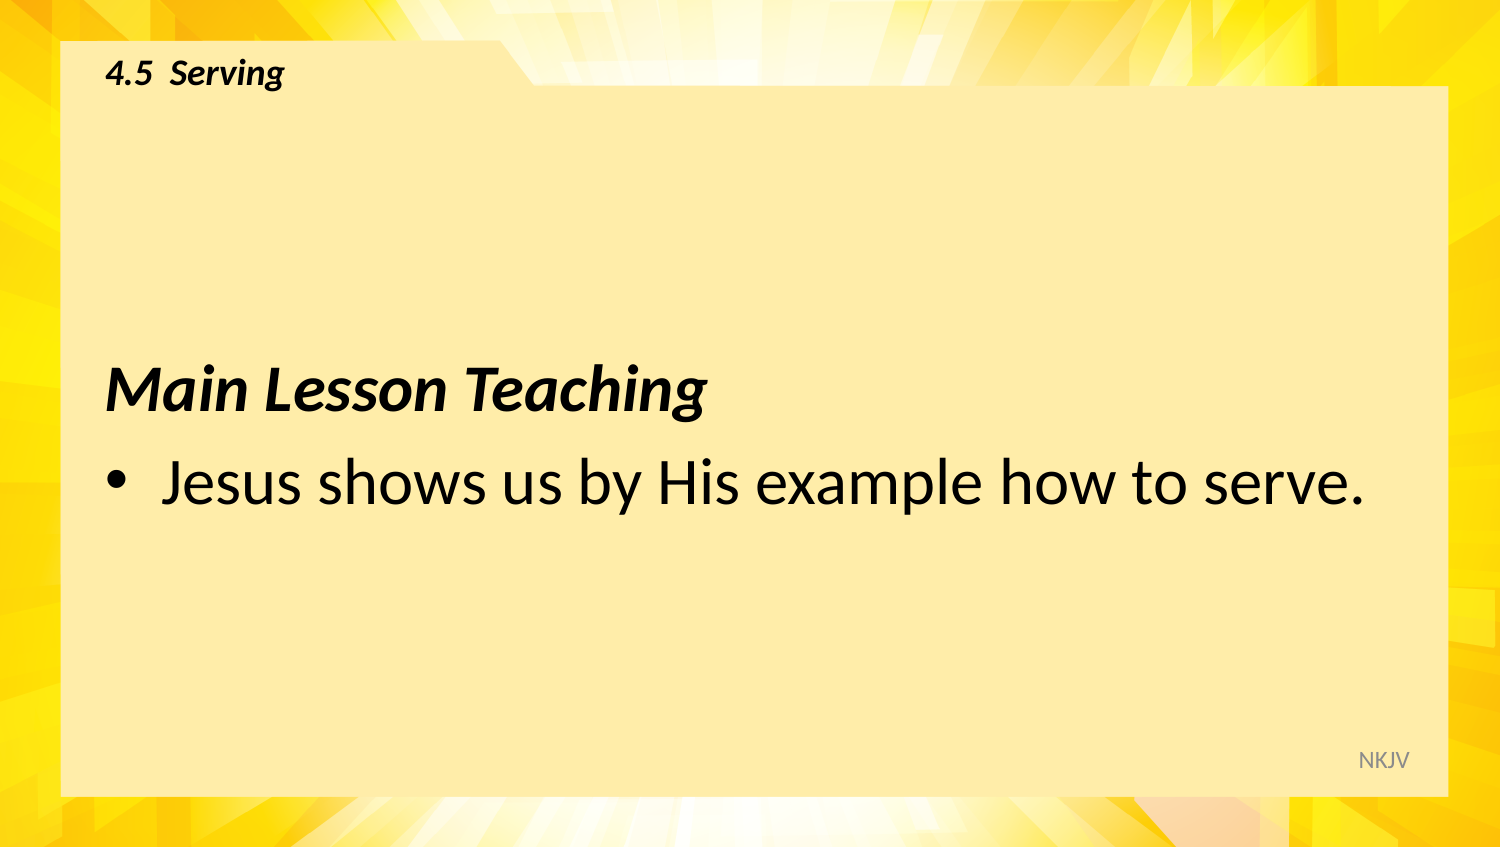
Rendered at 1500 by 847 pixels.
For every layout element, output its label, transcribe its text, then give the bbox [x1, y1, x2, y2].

picture [0, 0, 1500, 847]
title 4.5 Serving [89, 33, 1420, 108]
list Main Lesson Teaching Jesus shows us by His example how to serve. [89, 141, 1403, 722]
footer NKJV [950, 736, 1425, 782]
